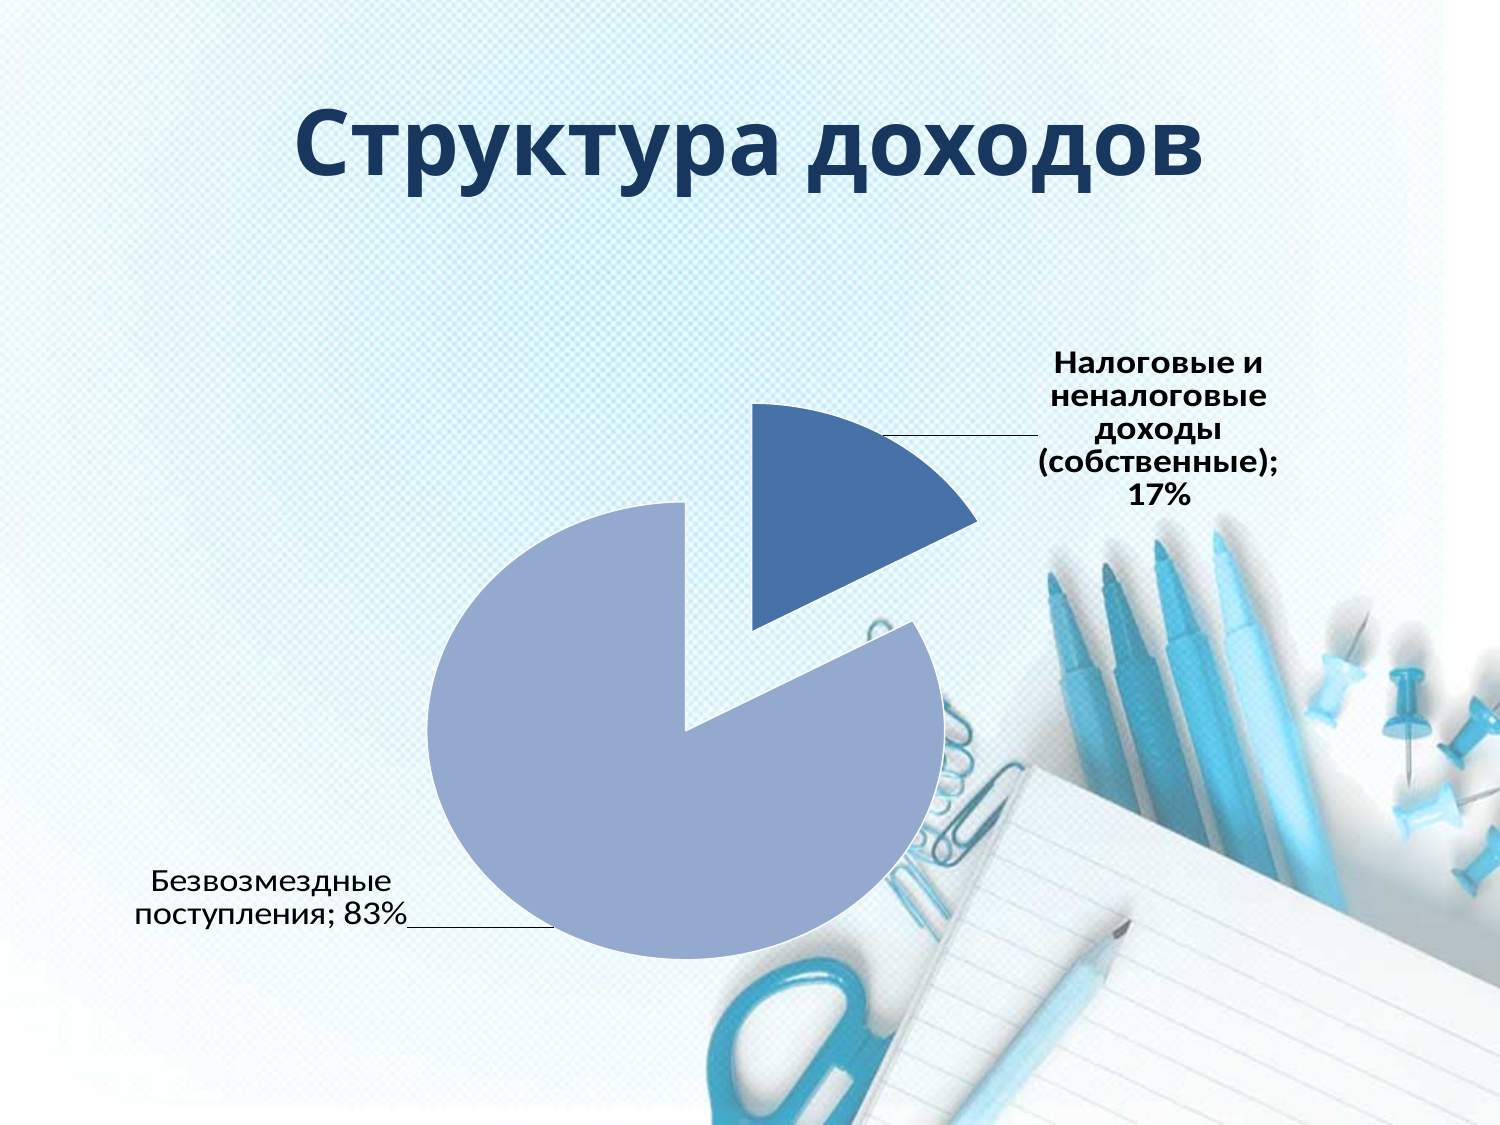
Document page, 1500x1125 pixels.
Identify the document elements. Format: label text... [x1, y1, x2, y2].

chart [74, 262, 1426, 1006]
title Структура доходов [75, 45, 1425, 233]
picture [0, 0, 1500, 1125]
